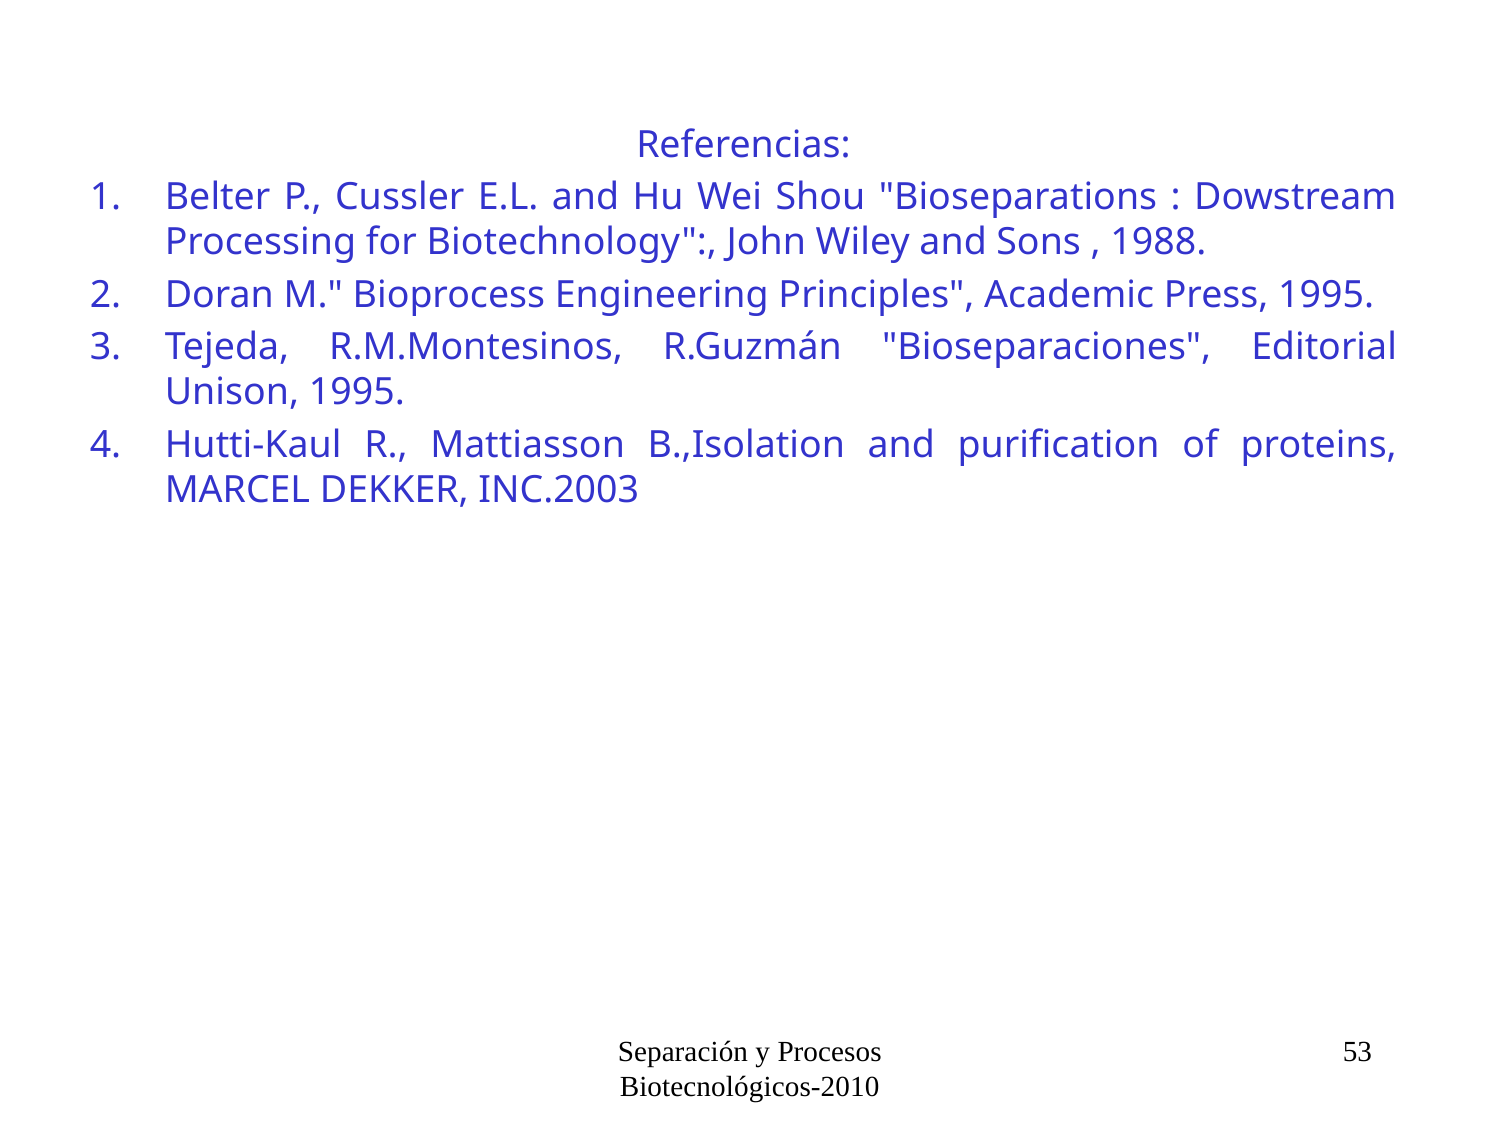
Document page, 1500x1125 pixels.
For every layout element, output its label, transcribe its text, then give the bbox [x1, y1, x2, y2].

text_box Referencias: Belter P., Cussler E.L. and Hu Wei Shou "Bioseparations : Dowstream Processing for Biotechnology":, John Wiley and Sons , 1988. Doran M." Bioprocess Engineering Principles", Academic Press, 1995. Tejeda, R.M.Montesinos, R.Guzmán "Bioseparaciones", Editorial Unison, 1995. Hutti-Kaul R., Mattiasson B.,Isolation and purification of proteins, MARCEL DEKKER, INC.2003 [74, 112, 1413, 634]
slide_number 53 [1074, 1024, 1388, 1101]
footer Separación y Procesos Biotecnológicos-2010 [512, 1024, 988, 1101]
